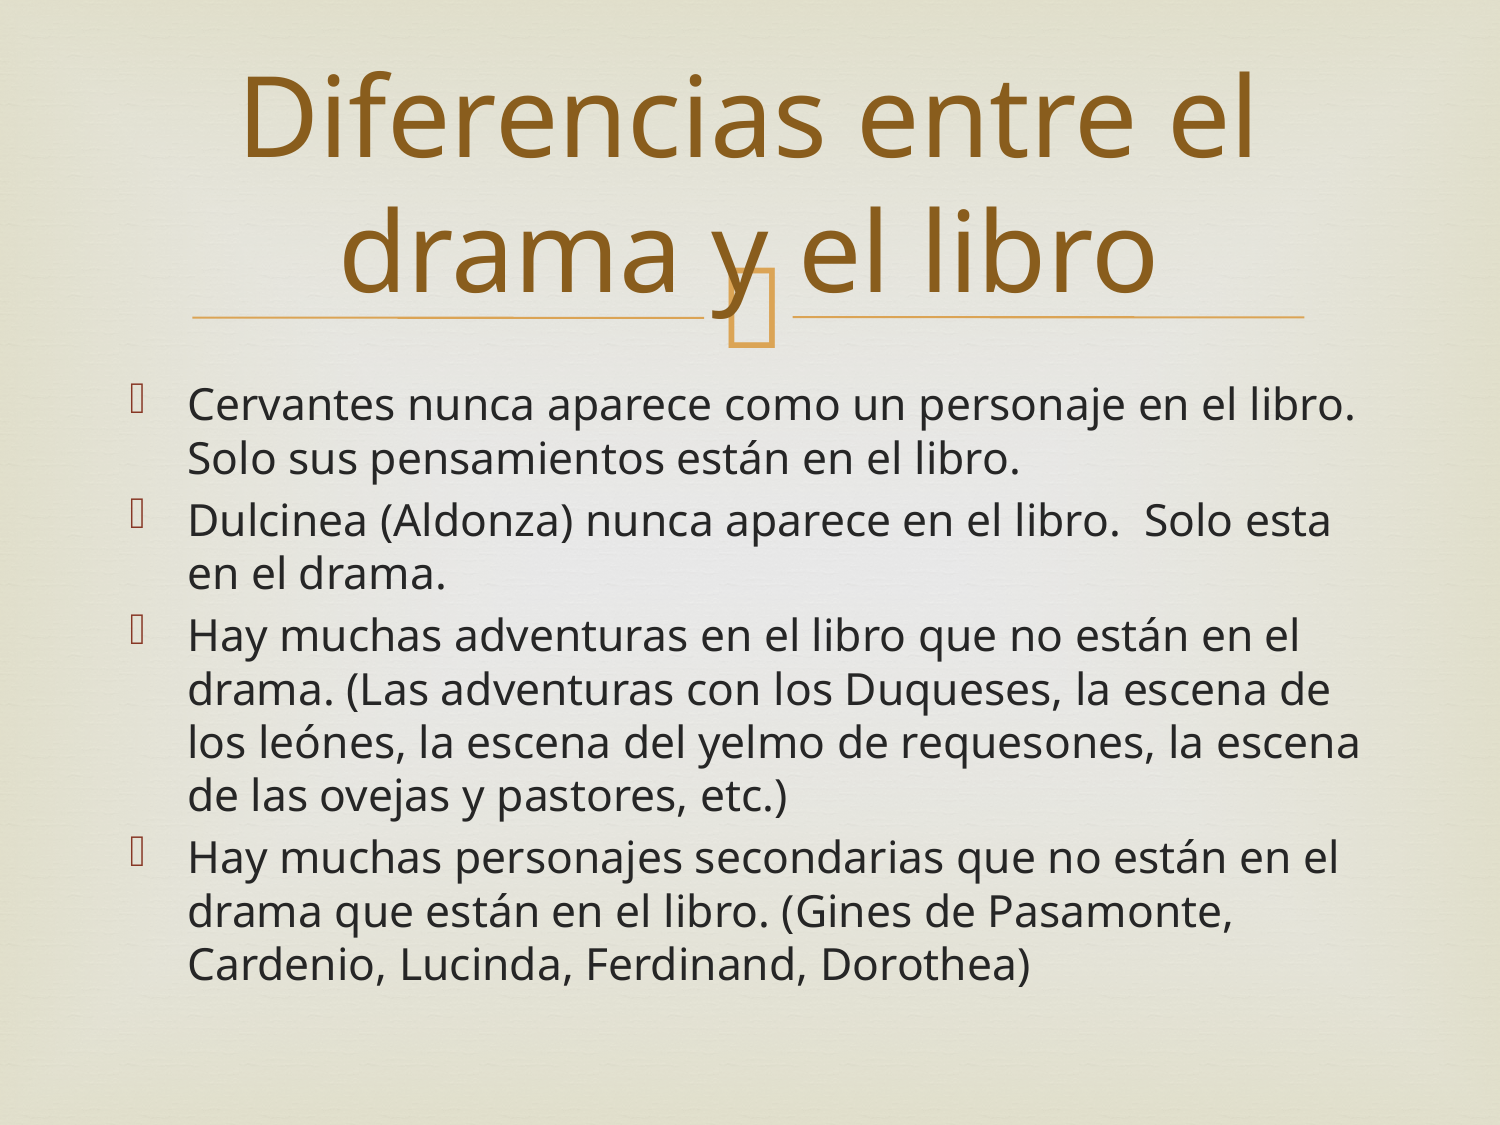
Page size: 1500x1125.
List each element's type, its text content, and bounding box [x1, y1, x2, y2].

list Cervantes nunca aparece como un personaje en el libro. Solo sus pensamientos están en el libro. Dulcinea (Aldonza) nunca aparece en el libro. Solo esta en el drama. Hay muchas adventuras en el libro que no están en el drama. (Las adventuras con los Duqueses, la escena de los leónes, la escena del yelmo de requesones, la escena de las ovejas y pastores, etc.) Hay muchas personajes secondarias que no están en el drama que están en el libro. (Gines de Pasamonte, Cardenio, Lucinda, Ferdinand, Dorothea) [114, 368, 1386, 1005]
title Diferencias entre el drama y el libro [112, 93, 1386, 267]
